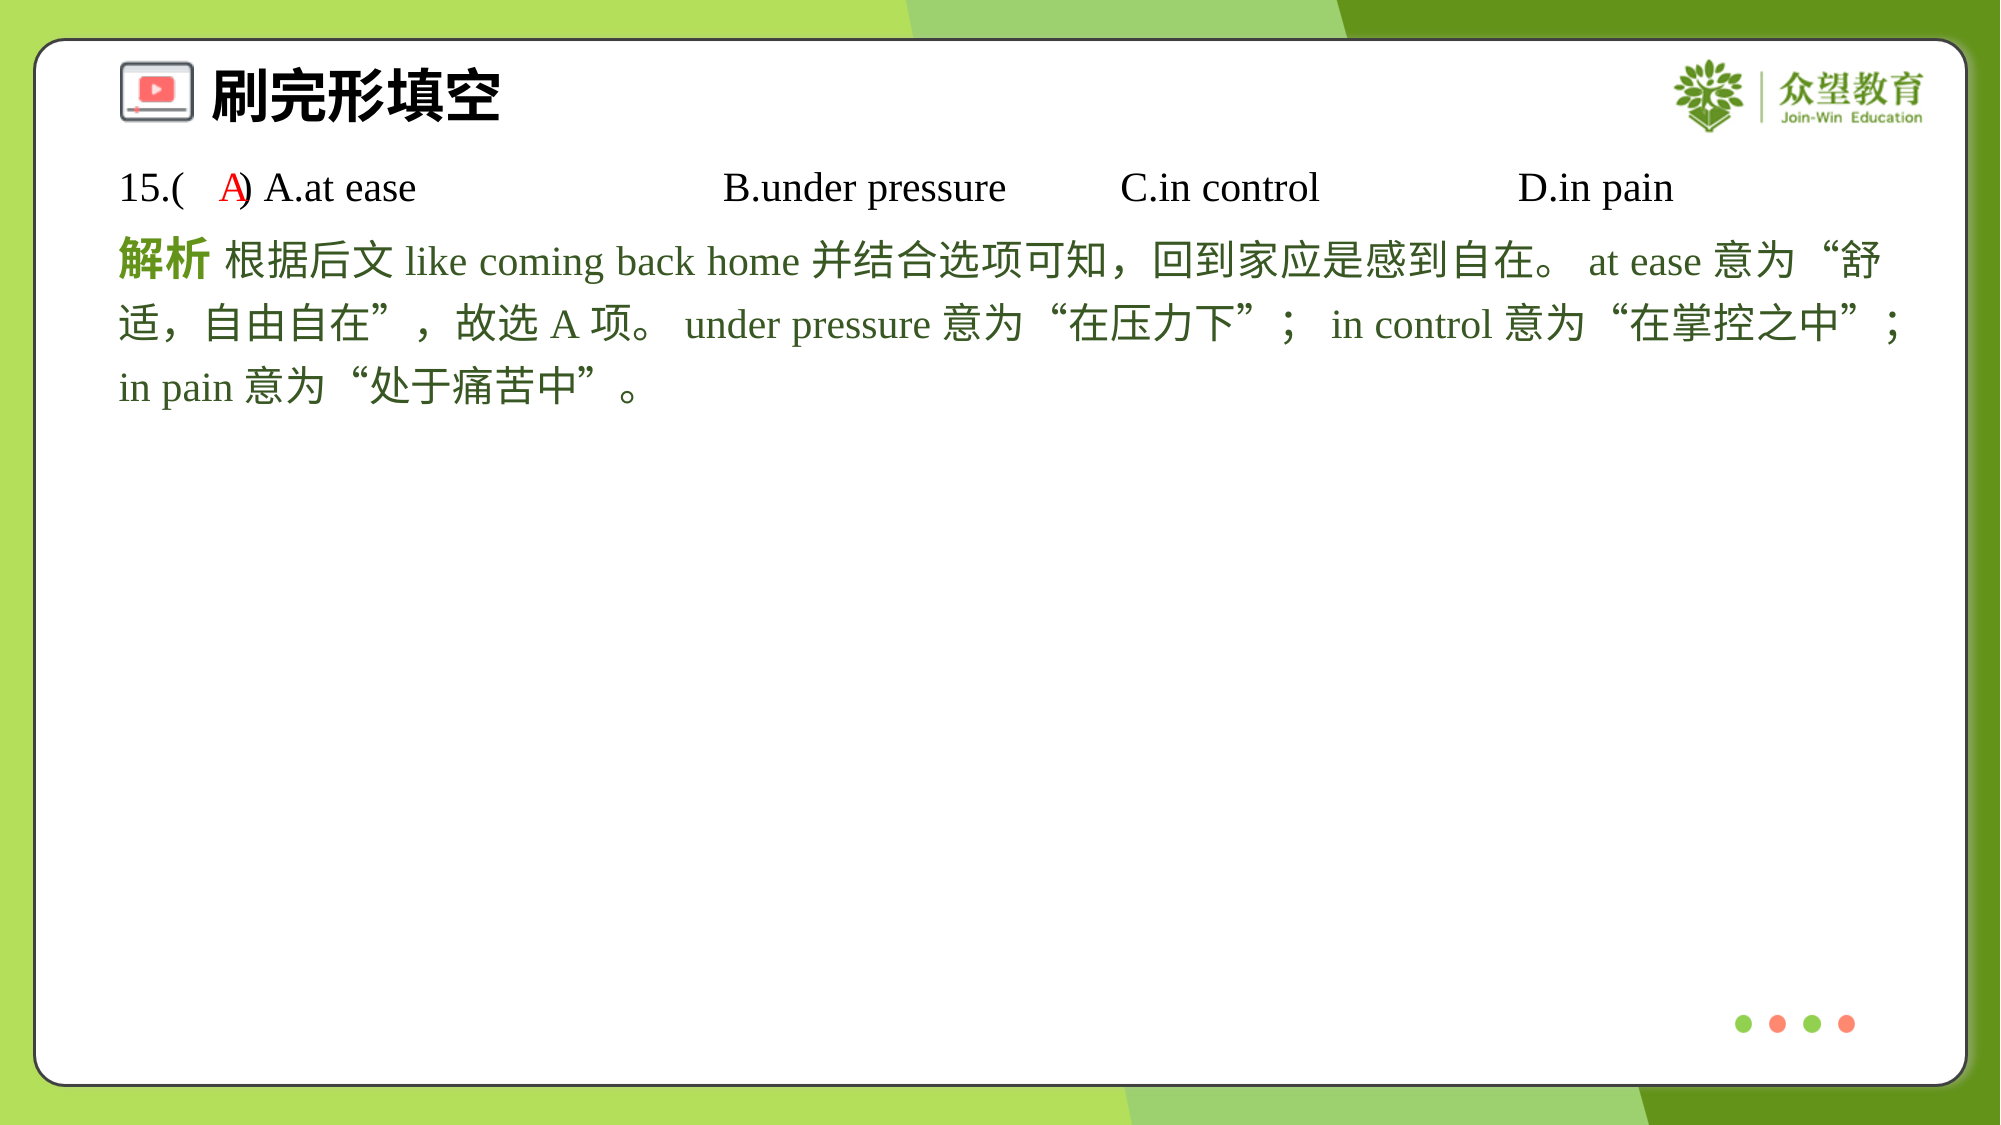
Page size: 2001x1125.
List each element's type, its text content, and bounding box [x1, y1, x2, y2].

text_box 解析 根据后文like coming back home并结合选项可知，回到家应是感到自在。at ease意为“舒适，自由自在”，故选A项。under pressure意为“在压力下”；in control意为“在掌控之中”；in pain意为“处于痛苦中”。 [118, 215, 1883, 405]
text_box 15.( ) A.at ease B.under pressure C.in control D.in pain [254, 146, 1883, 204]
text_box A [213, 146, 254, 205]
text_box 15.( ) A.at ease B.under pressure C.in control D.in pain [118, 146, 213, 204]
picture [0, 0, 2000, 1125]
